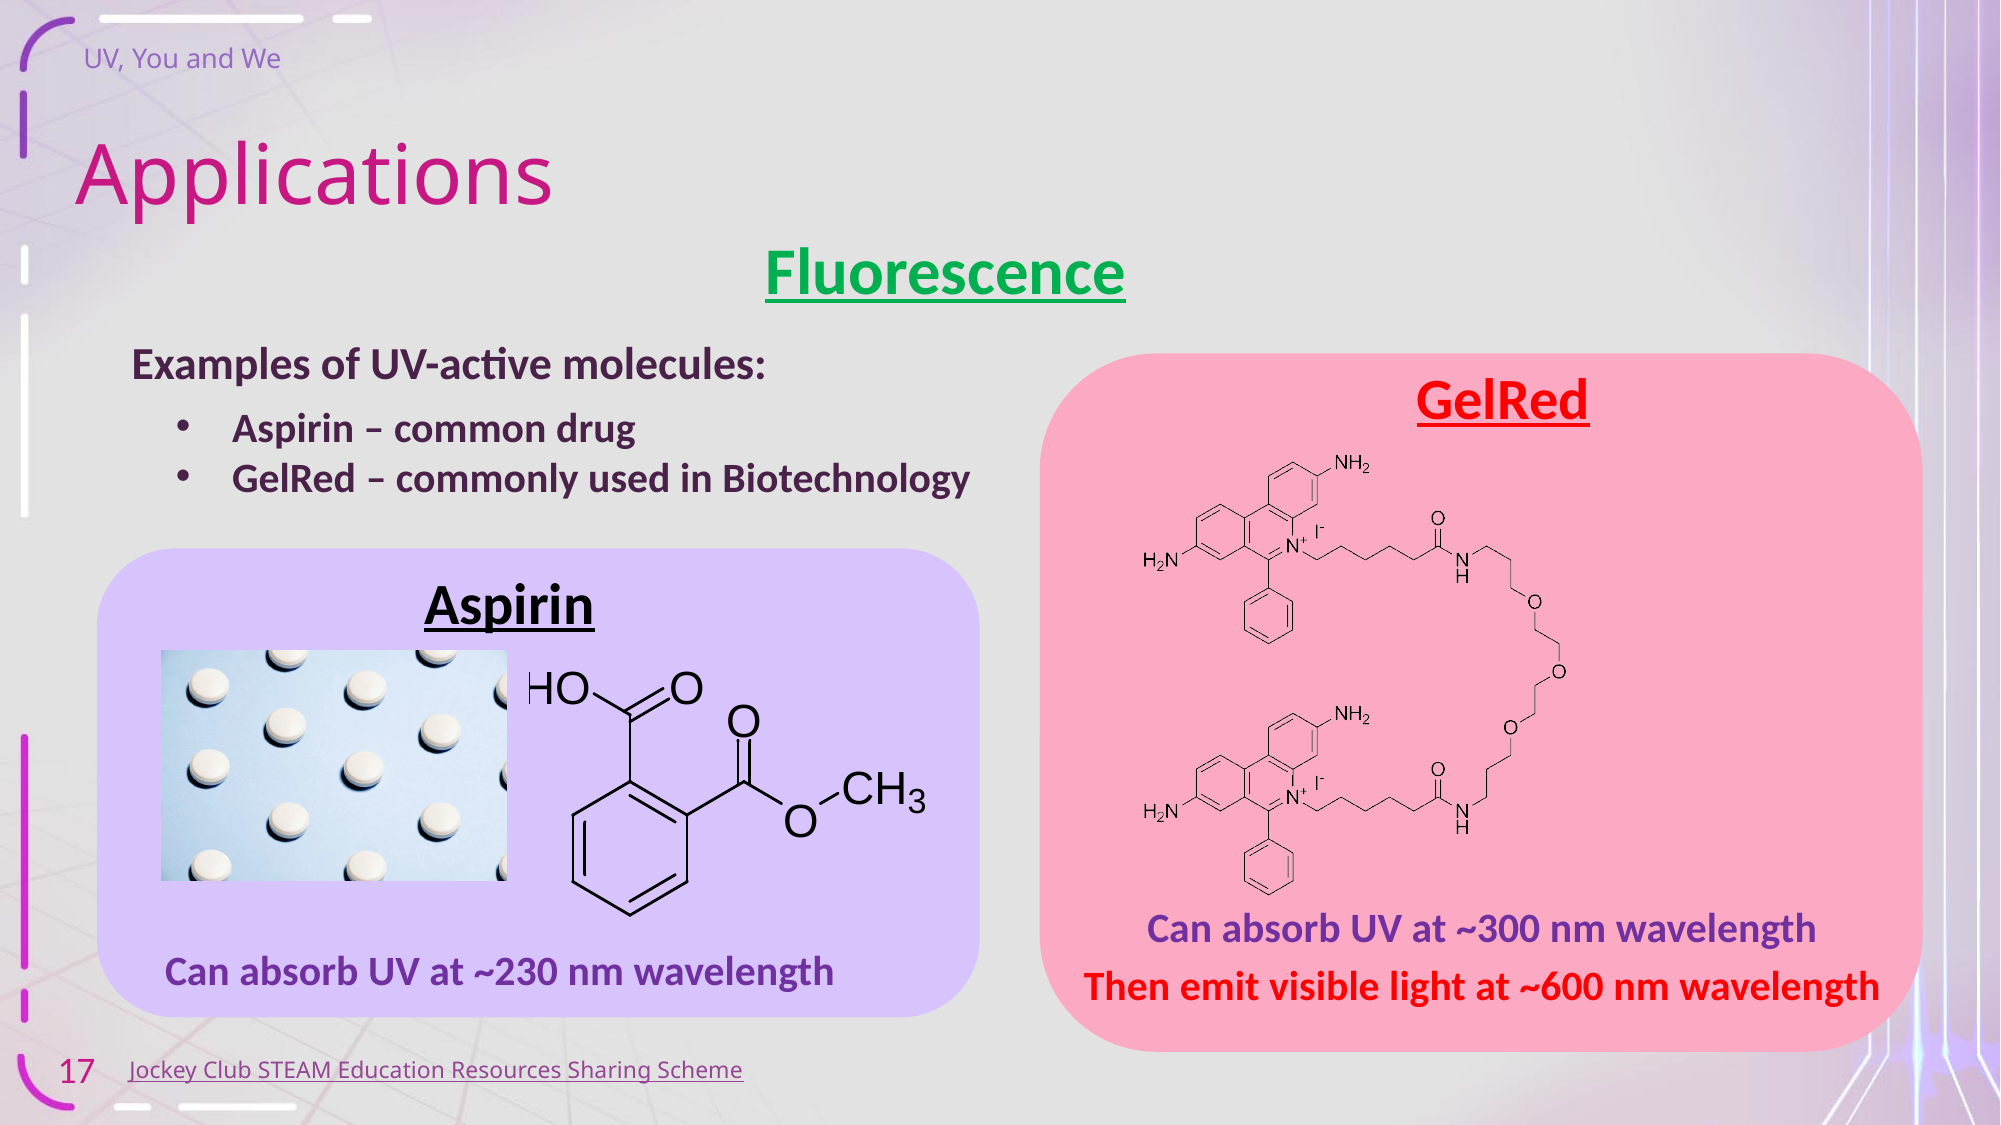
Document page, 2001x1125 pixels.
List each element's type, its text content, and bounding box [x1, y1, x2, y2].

text_box Then emit visible light at ~600 nm wavelength [1069, 951, 1897, 1017]
text_box Can absorb UV at ~300 nm wavelength [1132, 892, 1833, 951]
picture [0, 0, 2001, 1125]
text_box [1070, 1017, 1893, 1054]
text_box Fluorescence [750, 220, 1142, 316]
text_box Aspirin – common drug GelRed – commonly used in Biotechnology [160, 393, 987, 508]
text_box Can absorb UV at ~230 nm wavelength [150, 936, 851, 1002]
text_box Examples of UV-active molecules: [116, 326, 783, 397]
title Applications [61, 63, 1571, 279]
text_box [529, 650, 957, 924]
text_box Aspirin [409, 558, 610, 644]
text_box [94, 546, 982, 1020]
text_box GelRed [1401, 353, 1605, 439]
text_box [1037, 351, 1925, 1016]
